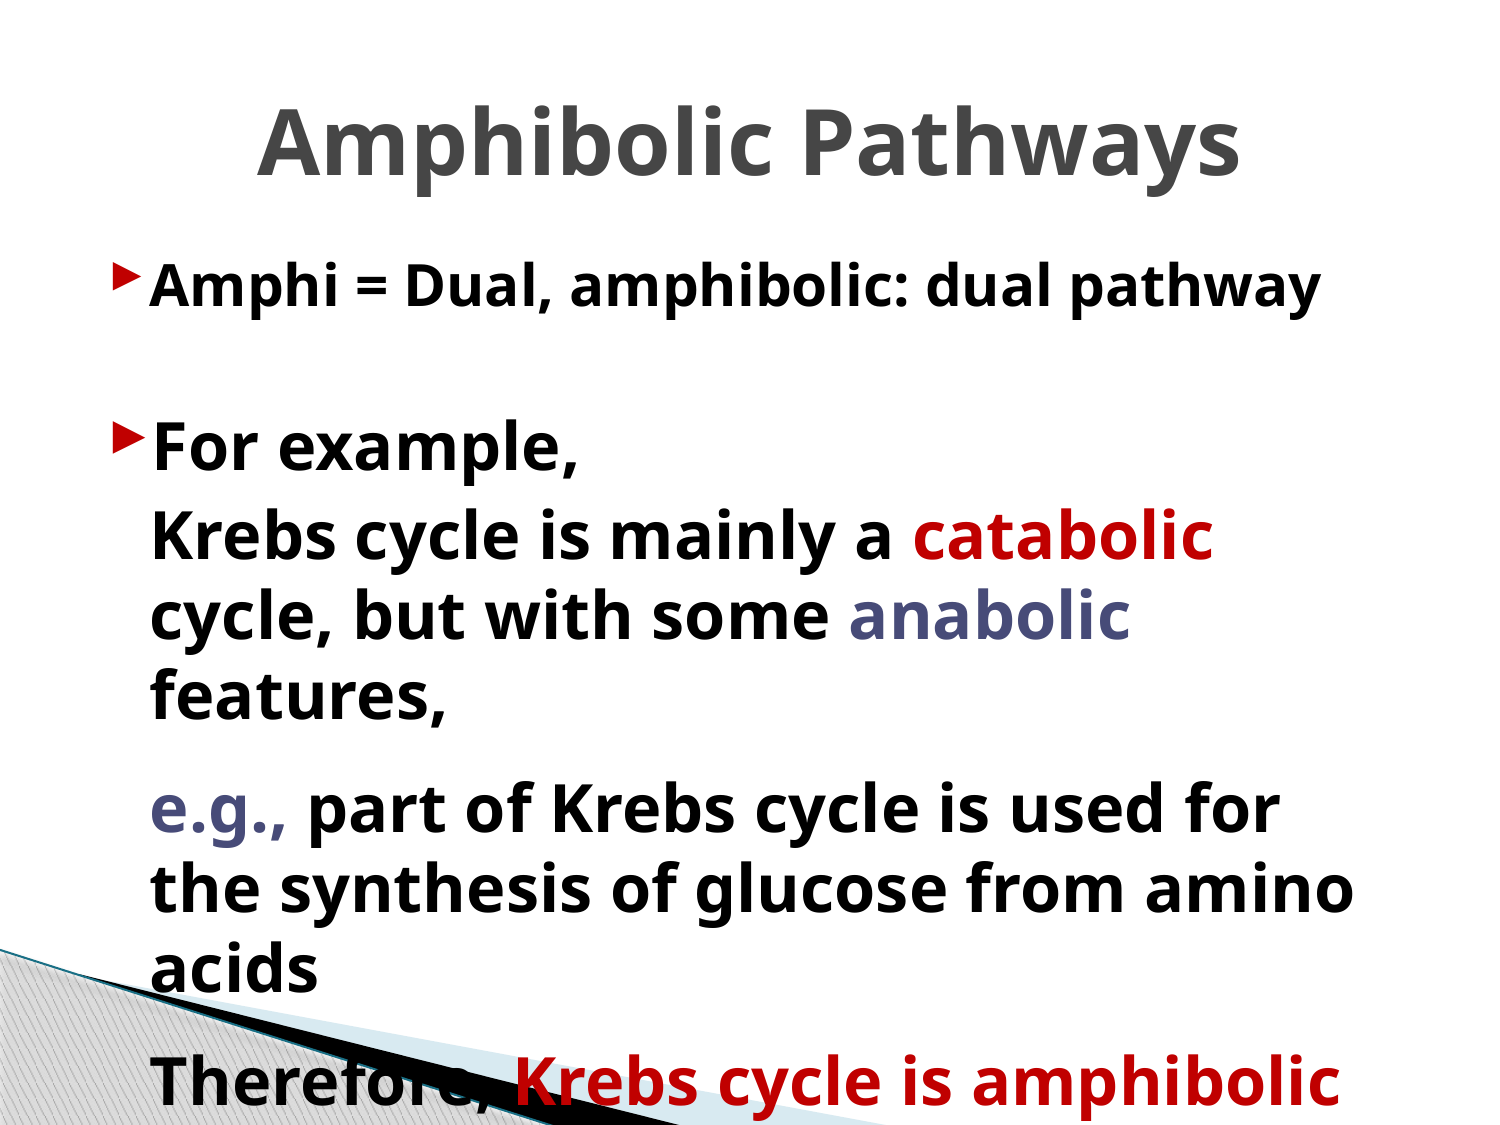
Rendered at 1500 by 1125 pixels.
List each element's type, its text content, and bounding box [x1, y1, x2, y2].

title Amphibolic Pathways [75, 45, 1425, 233]
list Amphi = Dual, amphibolic: dual pathway For example, Krebs cycle is mainly a catabolic cycle, but with some anabolic features, e.g., part of Krebs cycle is used for the synthesis of glucose from amino acids Therefore, Krebs cycle is amphibolic [74, 239, 1426, 1051]
